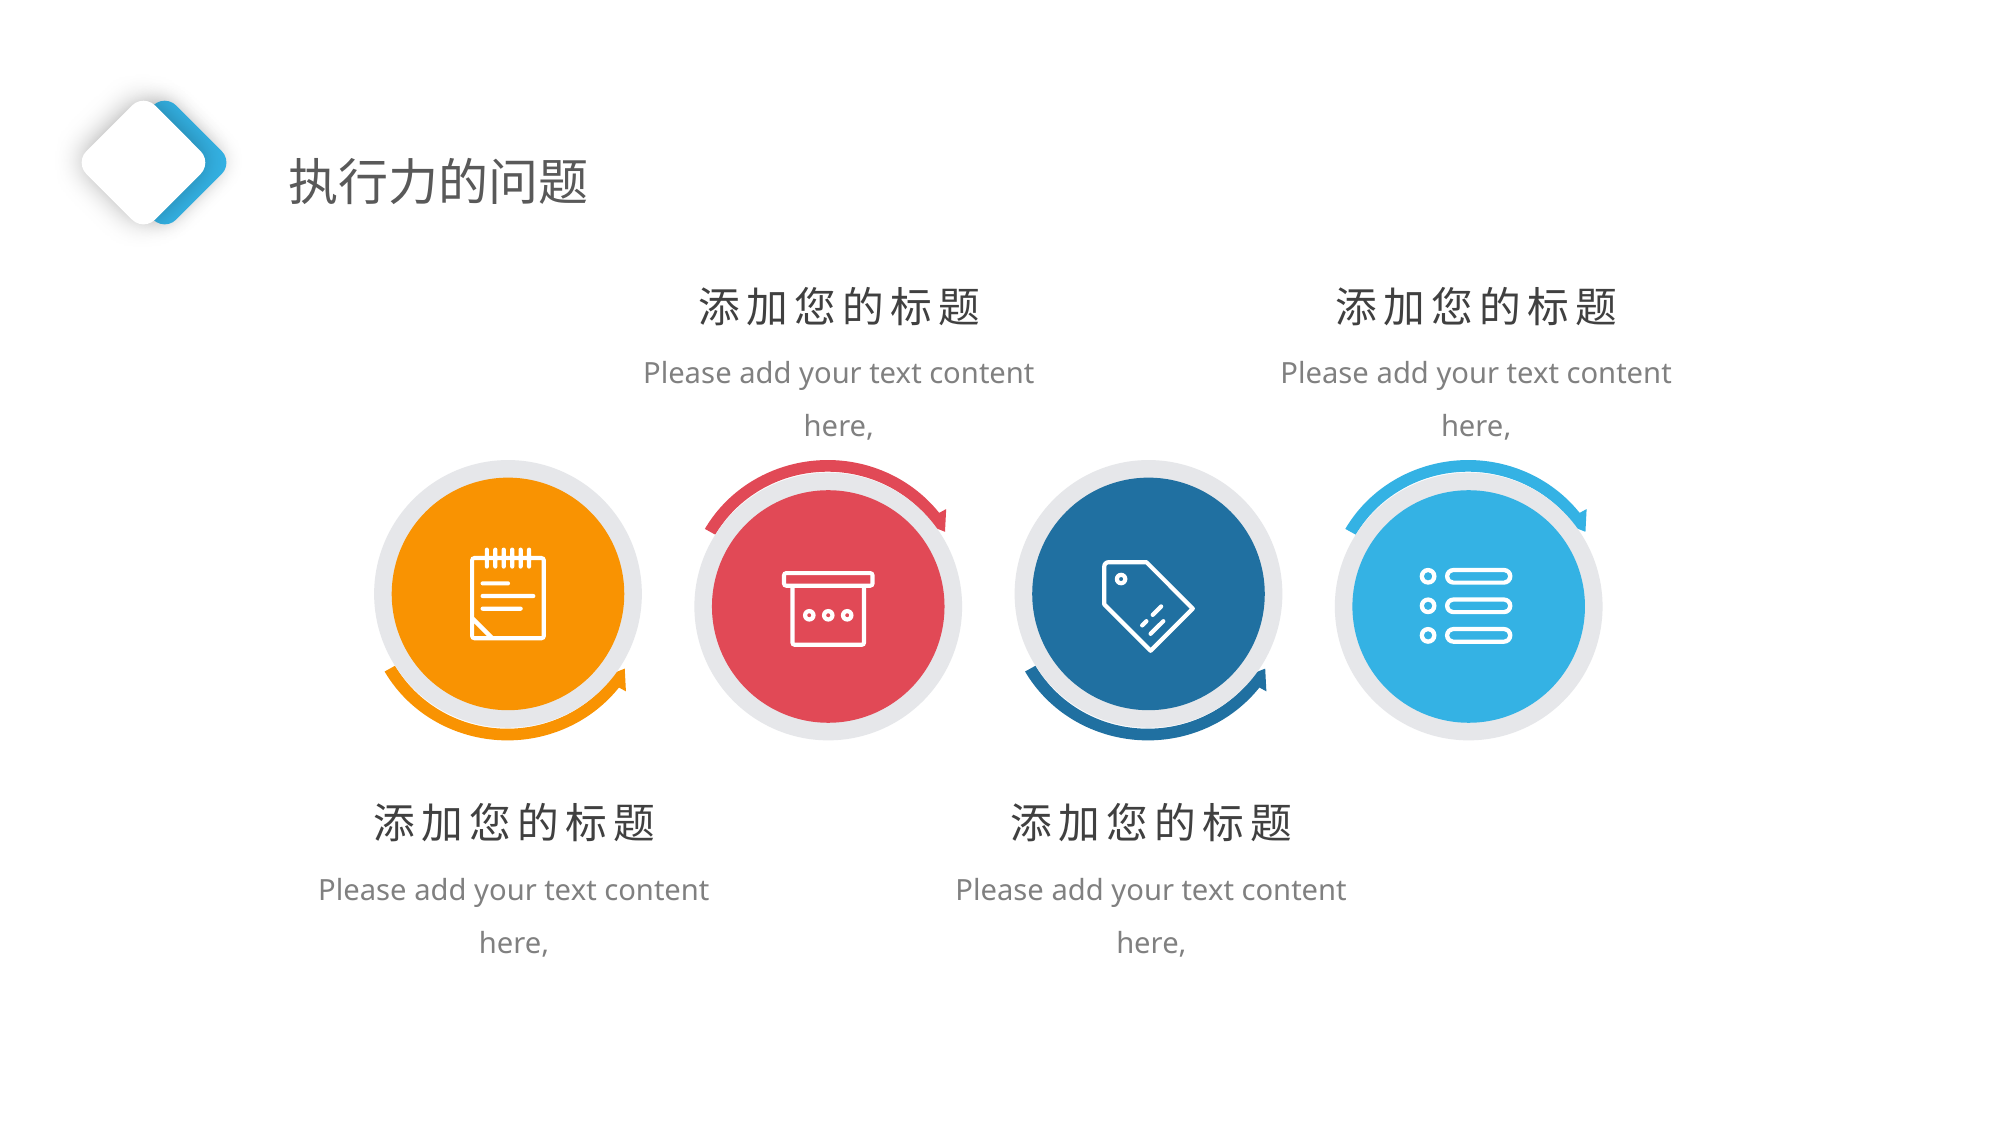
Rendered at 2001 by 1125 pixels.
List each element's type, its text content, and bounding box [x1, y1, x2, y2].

text_box 执行力的问题 [273, 113, 828, 219]
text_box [623, 248, 1054, 393]
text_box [1014, 460, 1283, 728]
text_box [694, 472, 963, 741]
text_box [1334, 472, 1603, 741]
text_box [80, 99, 207, 226]
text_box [374, 460, 642, 728]
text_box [1261, 248, 1692, 446]
text_box [448, 728, 567, 741]
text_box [936, 764, 1367, 910]
text_box [1410, 460, 1526, 472]
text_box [298, 764, 729, 963]
text_box [769, 460, 886, 472]
text_box [1088, 728, 1207, 741]
text_box [215, 142, 228, 183]
